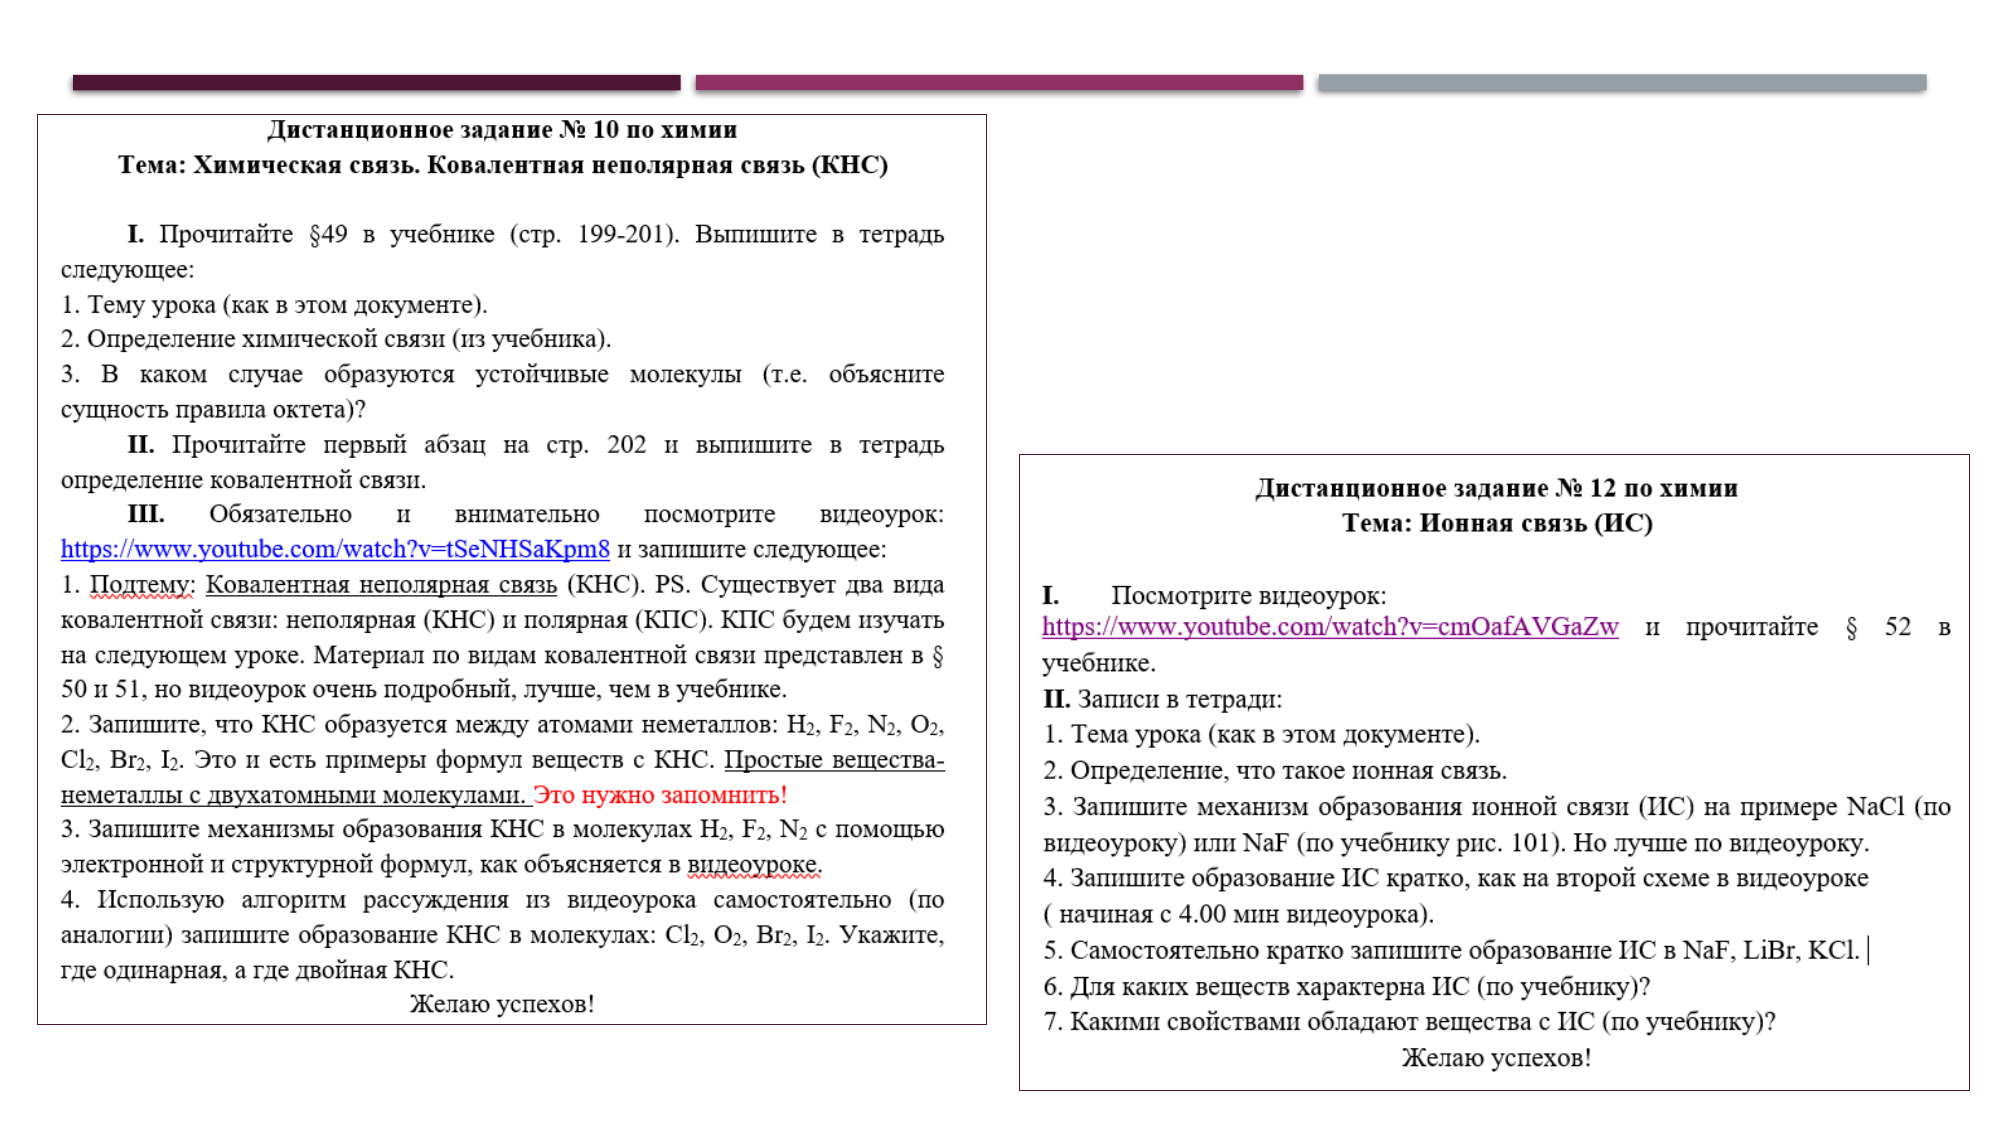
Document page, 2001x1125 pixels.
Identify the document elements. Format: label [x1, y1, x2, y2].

picture [37, 113, 988, 1025]
picture [1019, 454, 1971, 1092]
